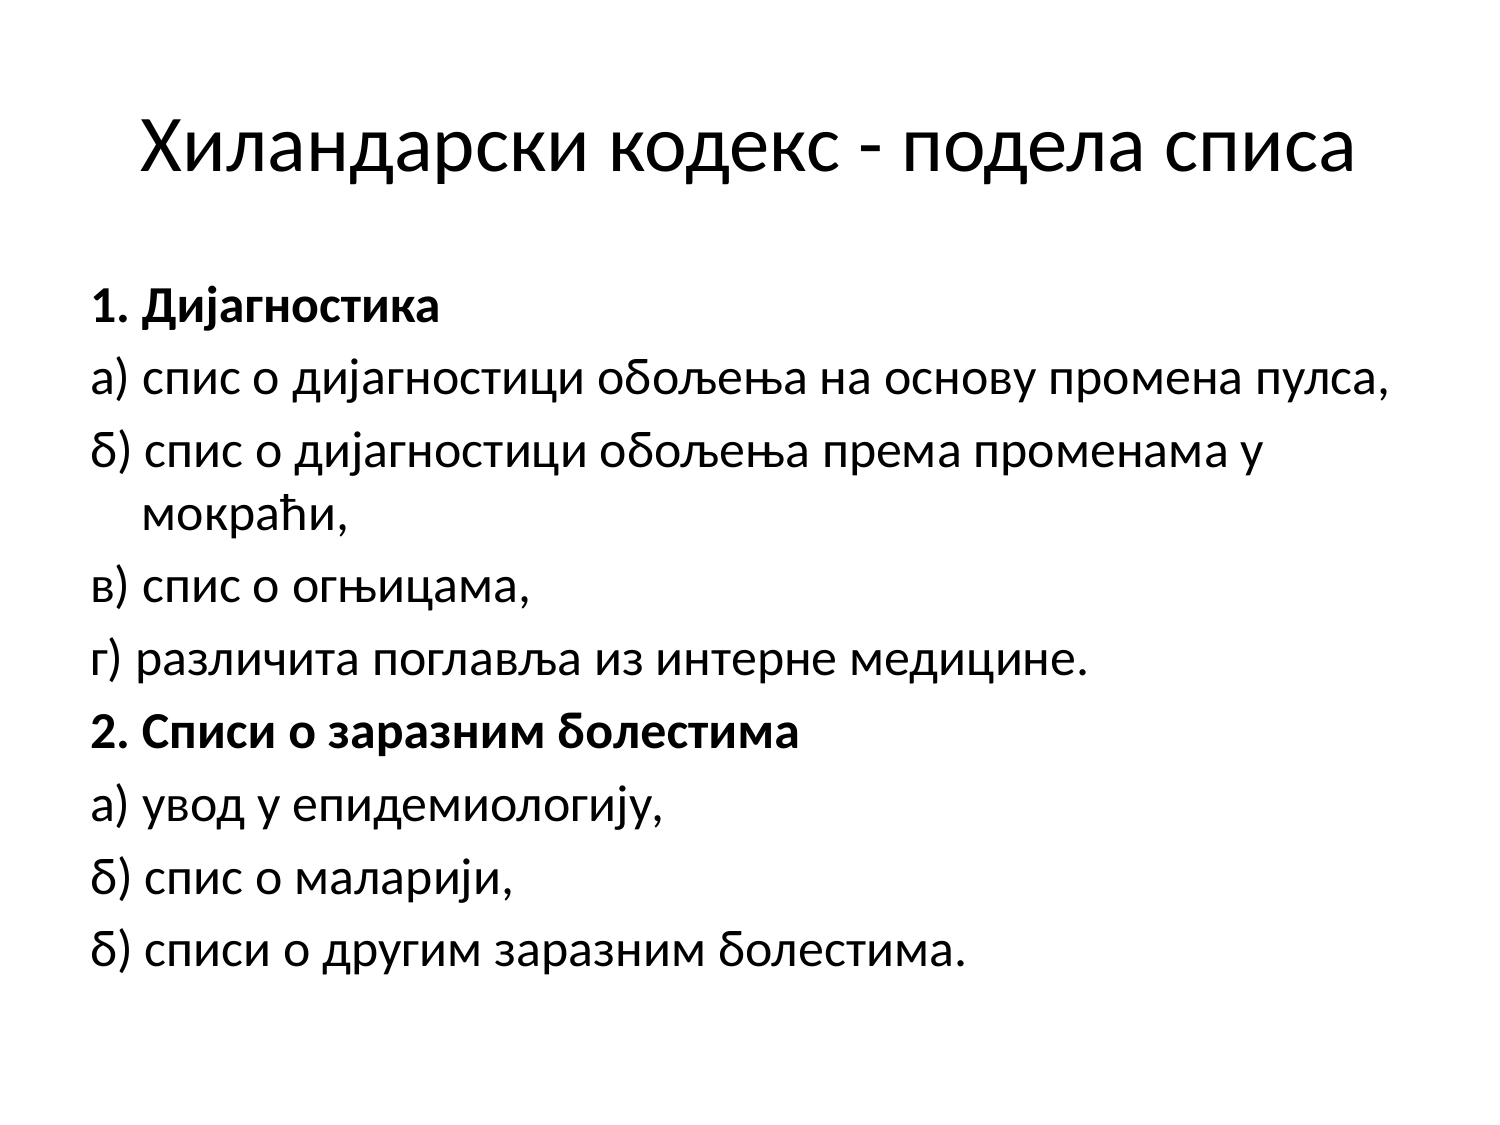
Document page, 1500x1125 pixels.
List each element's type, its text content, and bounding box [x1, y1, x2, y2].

list 1. Дијагностика а) спис о дијагностици обољења на основу промена пулса, б) спис о дијагностици обољења према променама у мокраћи, в) спис о огњицама, г) различита поглавља из интерне медицине. 2. Списи о заразним болестима а) увод у епидемиологију, б) спис о маларији, б) списи о другим заразним болестима. [75, 262, 1425, 1005]
title Хиландарски кодекс - подела списа [75, 45, 1425, 233]
